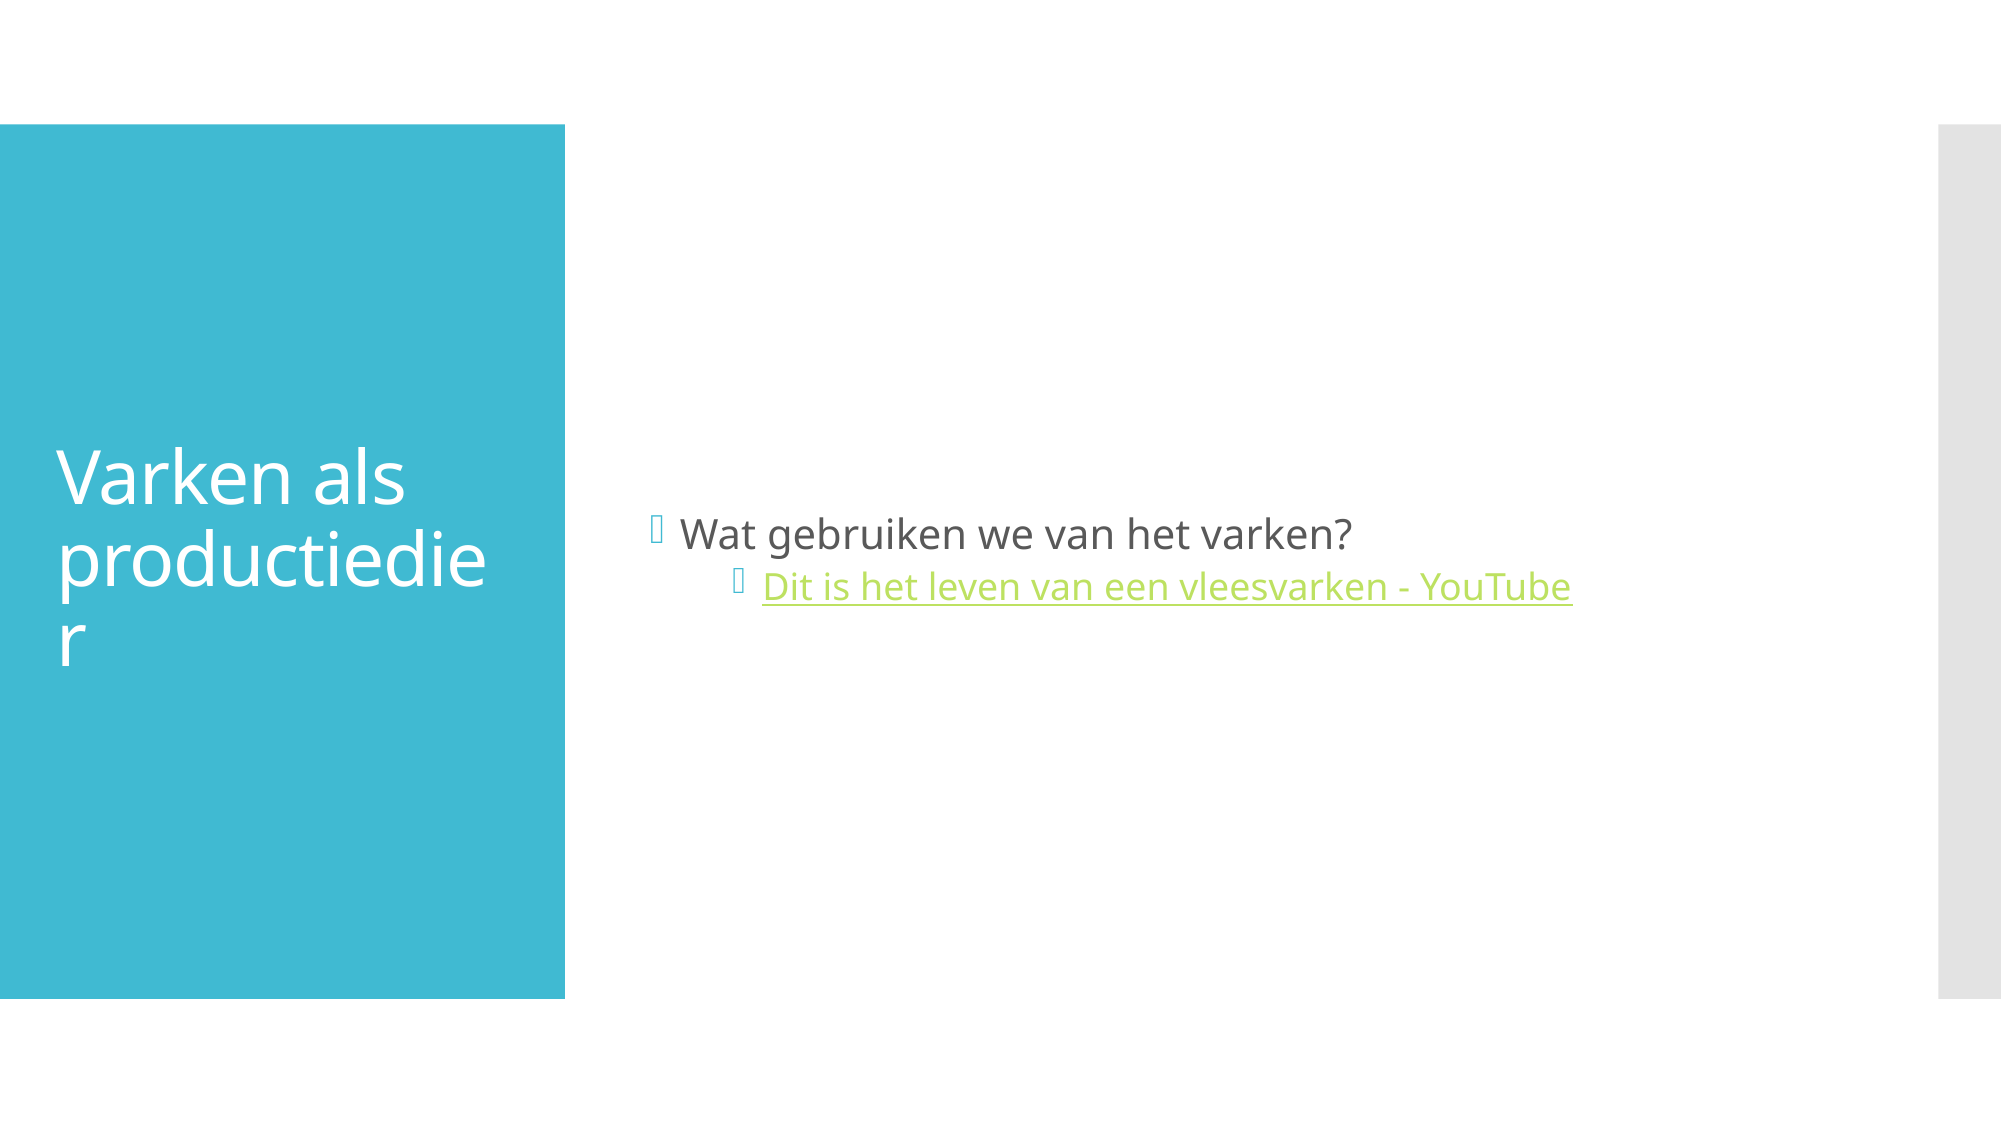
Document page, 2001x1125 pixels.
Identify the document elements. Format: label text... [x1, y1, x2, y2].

list Wat gebruiken we van het varken? Dit is het leven van een vleesvarken - YouTube [634, 141, 1835, 982]
title Varken als productiedier [41, 184, 525, 940]
